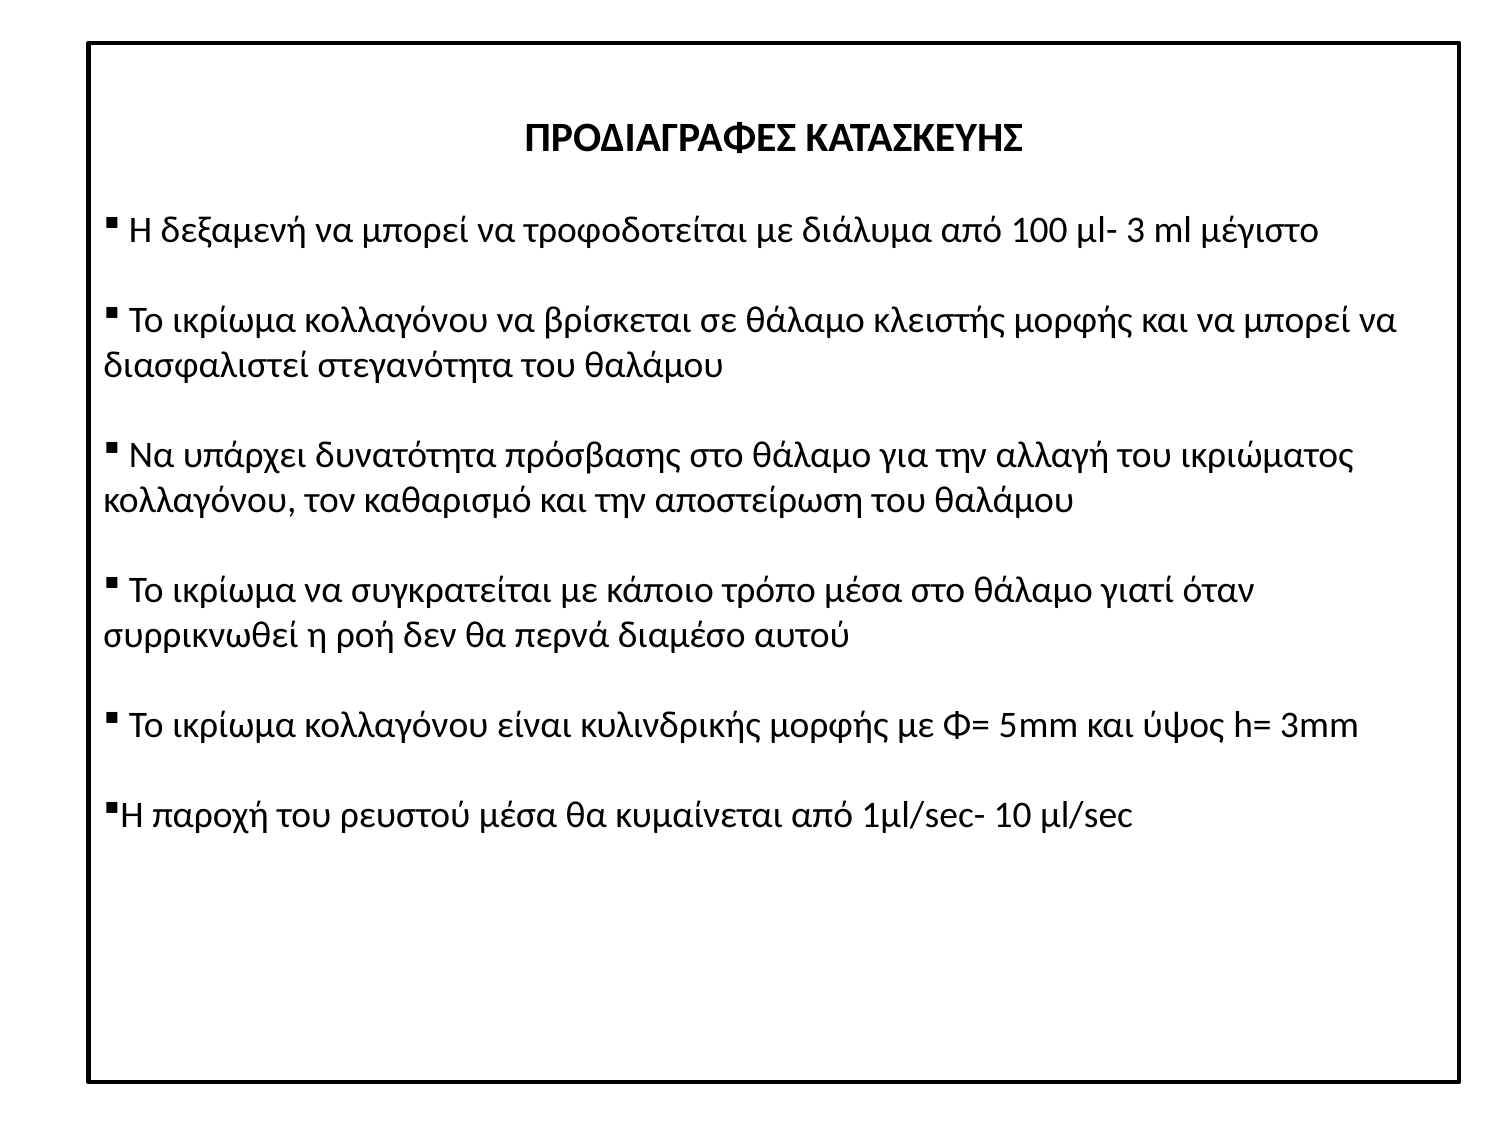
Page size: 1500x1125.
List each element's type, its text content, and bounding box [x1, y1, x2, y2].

text_box ΠΡΟΔΙΑΓΡΑΦΕΣ ΚΑΤΑΣΚΕΥΗΣ Η δεξαμενή να μπορεί να τροφοδοτείται με διάλυμα από 100 μl- 3 ml μέγιστο Το ικρίωμα κολλαγόνου να βρίσκεται σε θάλαμο κλειστής μορφής και να μπορεί να διασφαλιστεί στεγανότητα του θαλάμου Να υπάρχει δυνατότητα πρόσβασης στο θάλαμο για την αλλαγή του ικριώματος κολλαγόνου, τον καθαρισμό και την αποστείρωση του θαλάμου Το ικρίωμα να συγκρατείται με κάποιο τρόπο μέσα στο θάλαμο γιατί όταν συρρικνωθεί η ροή δεν θα περνά διαμέσο αυτού Το ικρίωμα κολλαγόνου είναι κυλινδρικής μορφής με Φ= 5mm και ύψος h= 3mm H παροχή του ρευστού μέσα θα κυμαίνεται από 1μl/sec- 10 μl/sec [86, 41, 1461, 1084]
